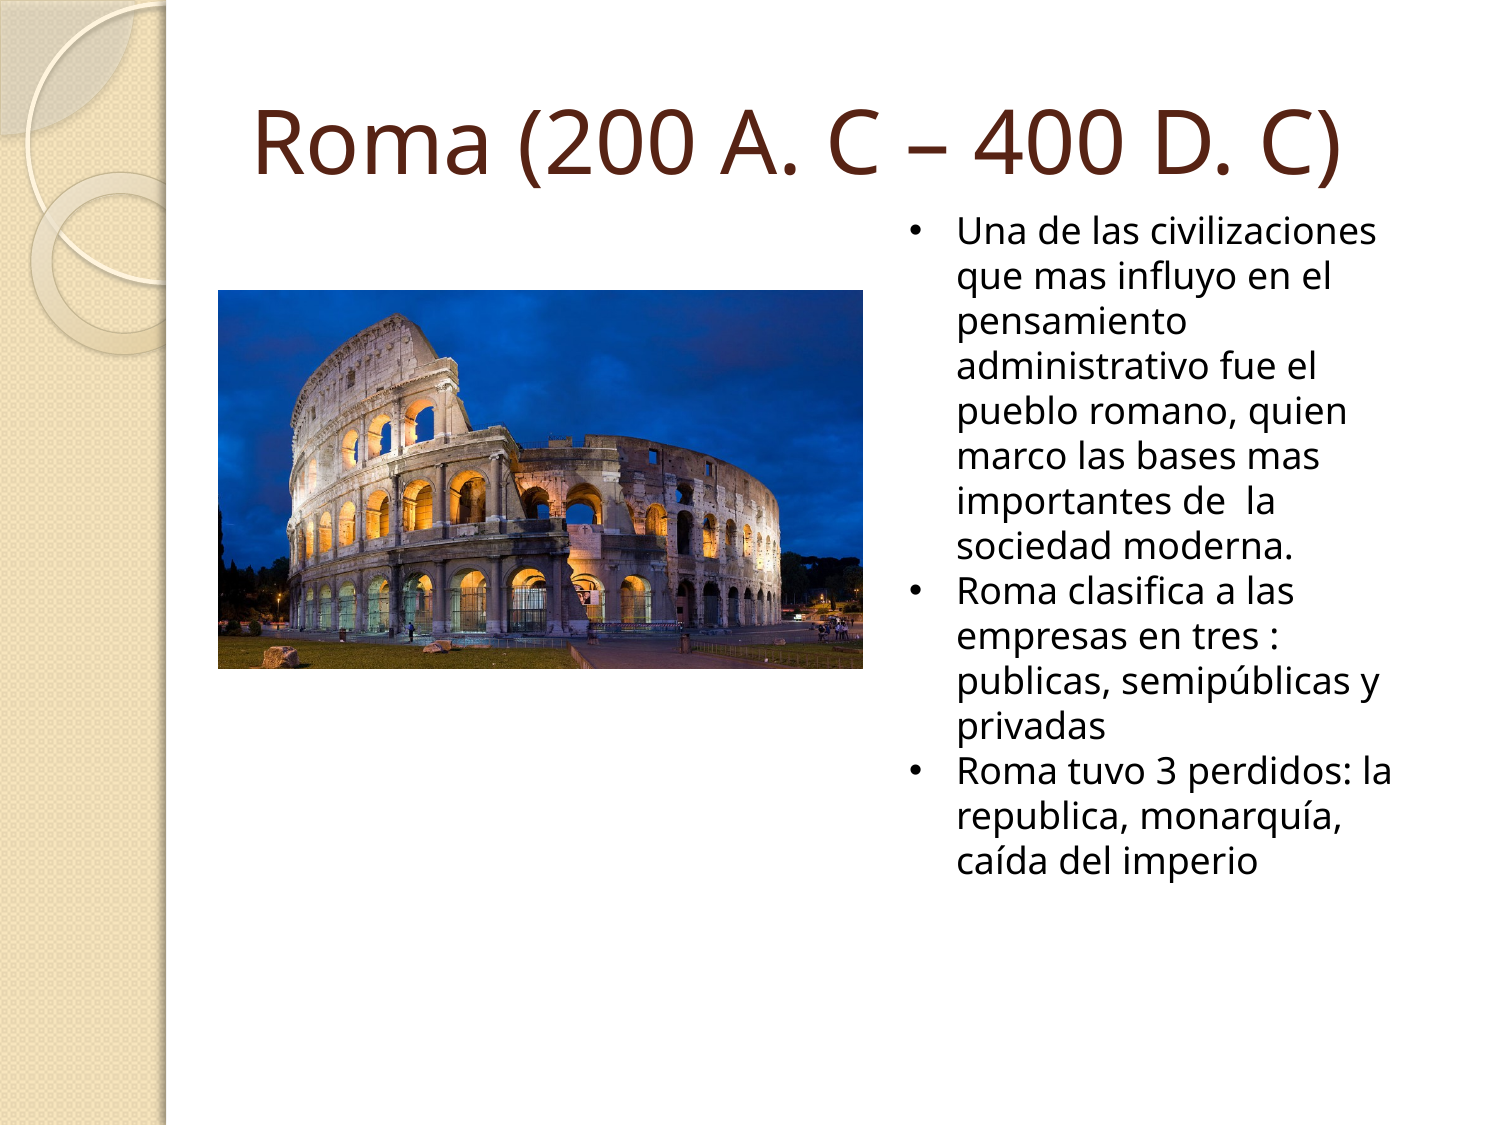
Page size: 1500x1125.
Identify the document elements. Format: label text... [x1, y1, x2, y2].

text_box Una de las civilizaciones que mas influyo en el pensamiento administrativo fue el pueblo romano, quien marco las bases mas importantes de la sociedad moderna. Roma clasifica a las empresas en tres : publicas, semipúblicas y privadas Roma tuvo 3 perdidos: la republica, monarquía, caída del imperio [894, 199, 1447, 890]
picture [218, 290, 863, 670]
title Roma (200 A. C – 400 D. C) [235, 45, 1466, 233]
